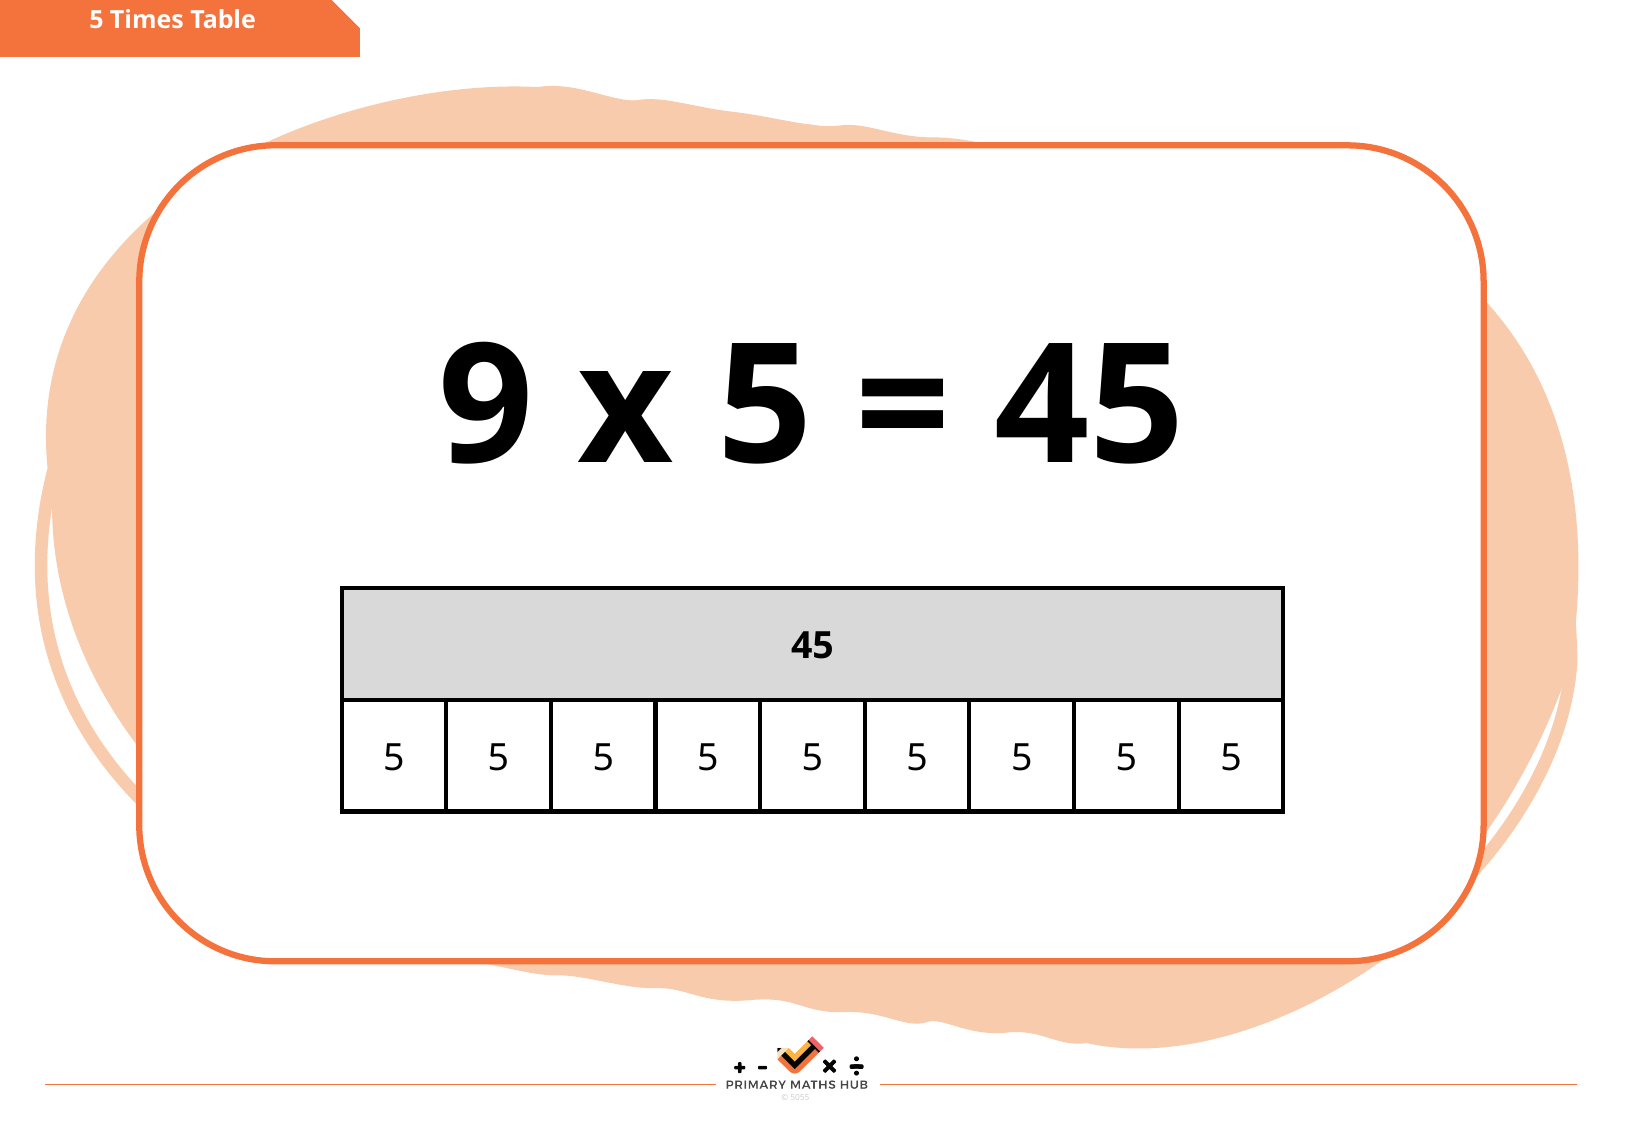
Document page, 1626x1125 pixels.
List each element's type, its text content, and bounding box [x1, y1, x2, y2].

text_box 5 Times Table [0, 0, 361, 58]
text_box [1479, 300, 1579, 867]
table_cell 5 [971, 702, 1072, 809]
text_box © 5055 [720, 1084, 870, 1110]
text_box [273, 91, 956, 144]
table_cell 5 [1181, 702, 1281, 809]
table_cell 5 [867, 702, 967, 809]
text_box [39, 214, 155, 799]
table_cell 5 [658, 702, 758, 809]
text_box [138, 144, 1485, 963]
table_cell 5 [448, 702, 549, 809]
table_cell 5 [762, 702, 863, 809]
table_header 45 [344, 590, 1281, 698]
text_box [496, 960, 1374, 1044]
table_cell 5 [344, 702, 444, 809]
text_box 9 x 5 = 45 [140, 288, 1485, 503]
table_cell 5 [1076, 702, 1177, 809]
table_cell 5 [553, 702, 653, 809]
picture [722, 1034, 872, 1094]
